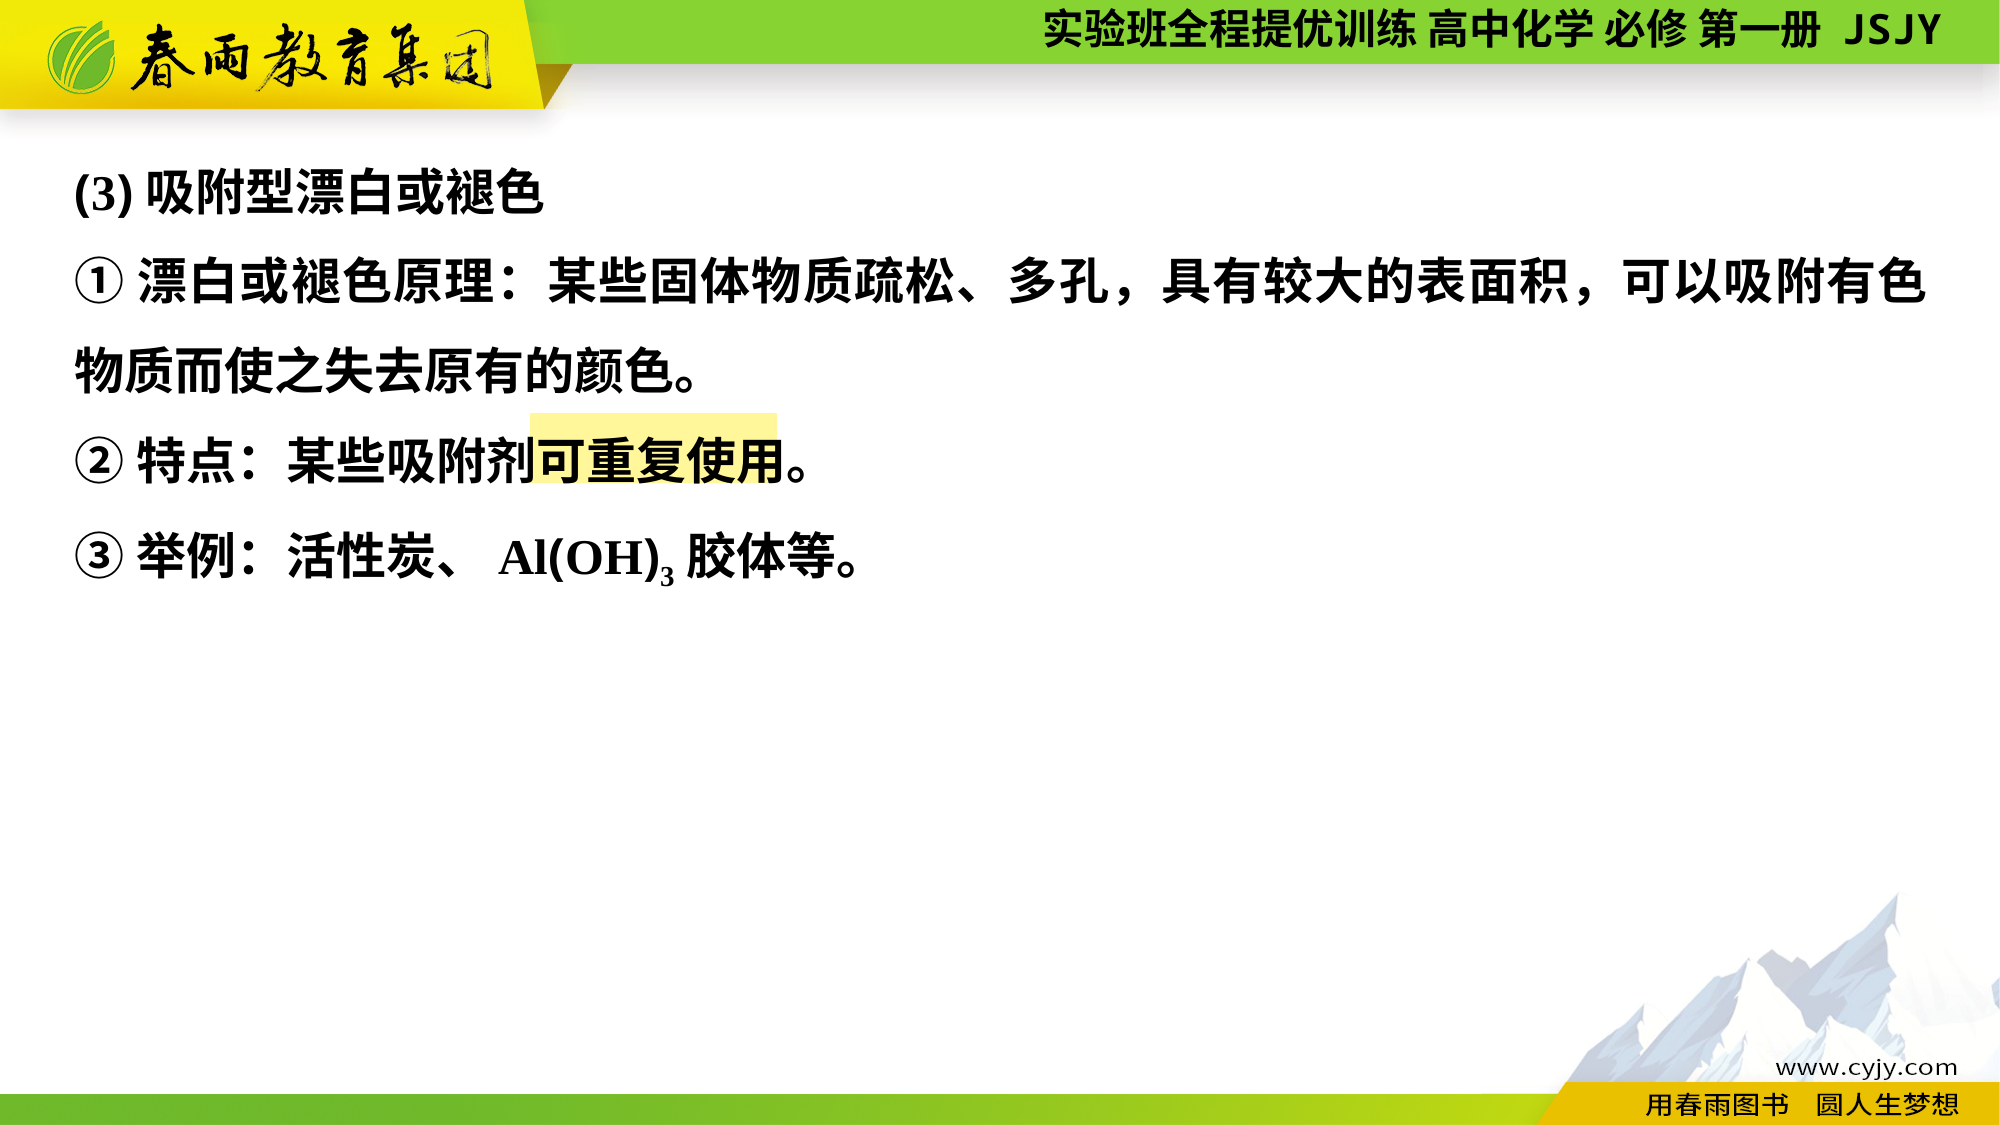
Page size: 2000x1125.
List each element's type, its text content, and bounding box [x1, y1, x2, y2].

picture [0, 0, 2000, 1125]
list (3)吸附型漂白或褪色 ①漂白或褪色原理：某些固体物质疏松、多孔，具有较大的表面积，可以吸附有色物质而使之失去原有的颜色。 ②特点：某些吸附剂可重复使用。 ③举例：活性炭、Al(OH)3胶体等。 [59, 122, 1944, 592]
